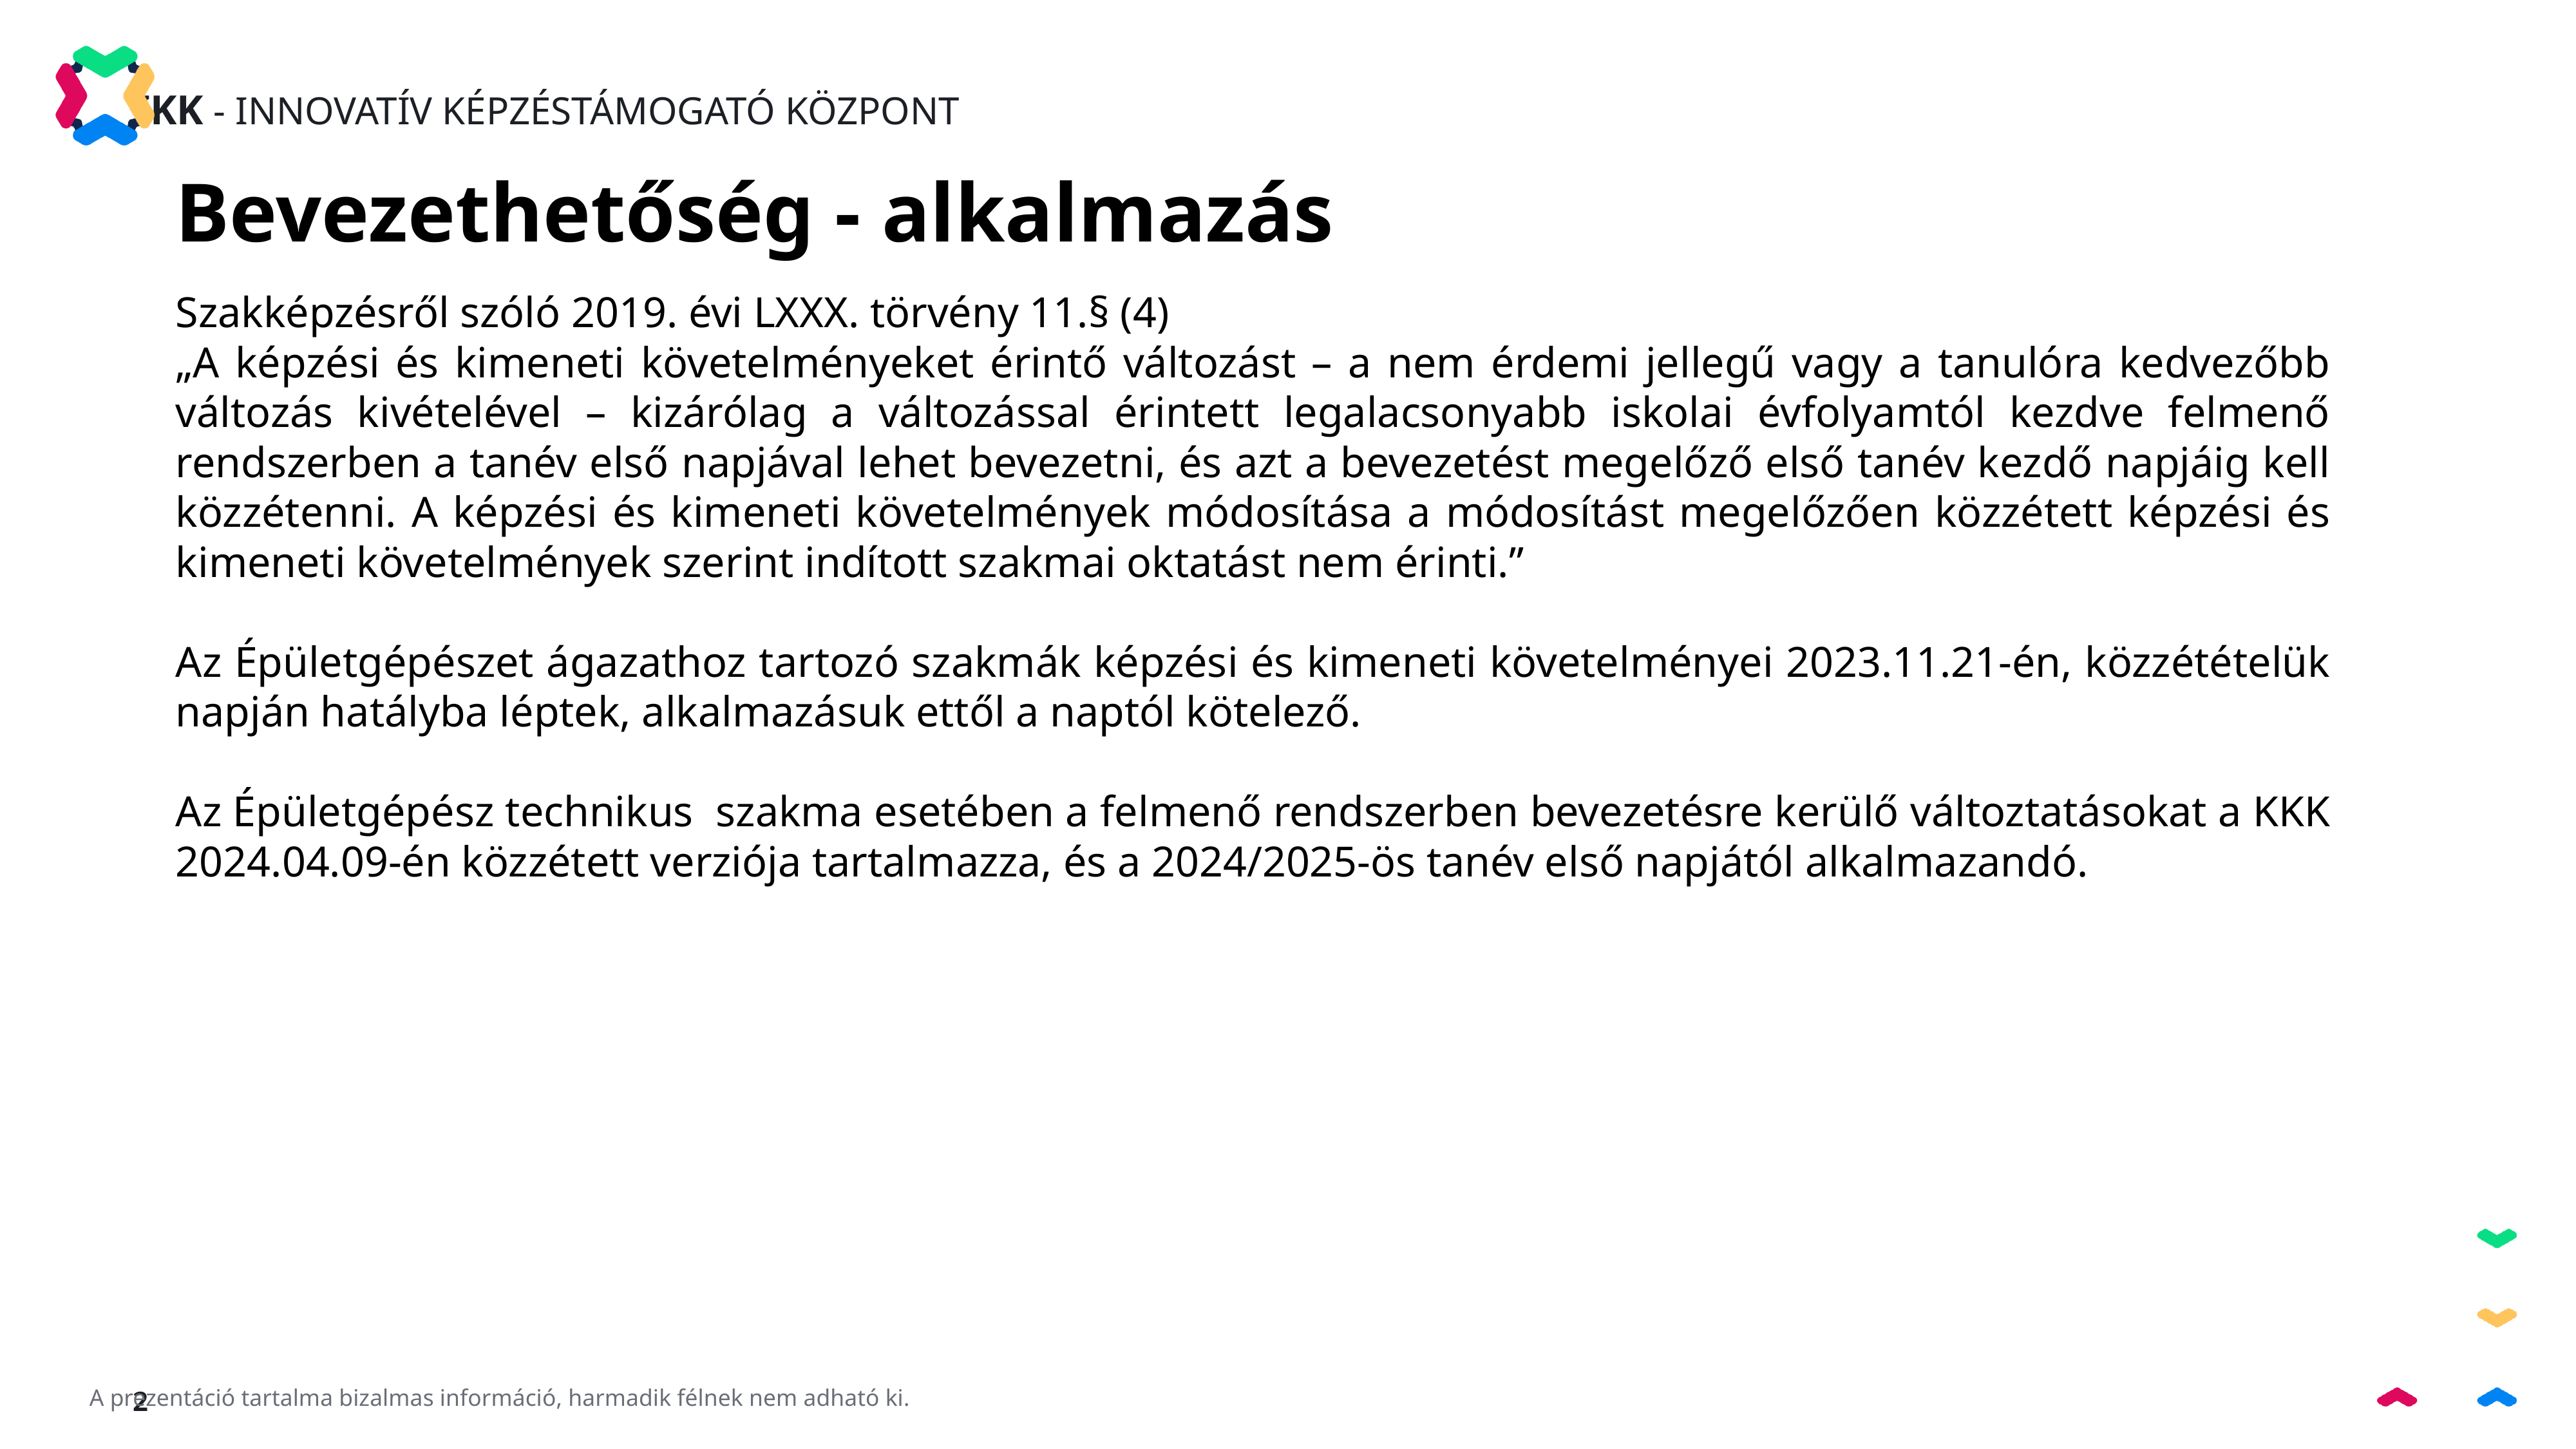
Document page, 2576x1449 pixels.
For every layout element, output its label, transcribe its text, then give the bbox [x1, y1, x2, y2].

picture [55, 46, 155, 146]
list Szakképzésről szóló 2019. évi LXXX. törvény 11.§ (4) „A képzési és kimeneti követelményeket érintő változást – a nem érdemi jellegű vagy a tanulóra kedvezőbb változás kivételével – kizárólag a változással érintett legalacsonyabb iskolai évfolyamtól kezdve felmenő rendszerben a tanév első napjával lehet bevezetni, és azt a bevezetést megelőző első tanév kezdő napjáig kell közzétenni. A képzési és kimeneti követelmények módosítása a módosítást megelőzően közzétett képzési és kimeneti követelmények szerint indított szakmai oktatást nem érinti.” Az Épületgépészet ágazathoz tartozó szakmák képzési és kimeneti követelményei 2023.11.21-én, közzétételük napján hatályba léptek, alkalmazásuk ettől a naptól kötelező. Az Épületgépész technikus szakma esetében a felmenő rendszerben bevezetésre kerülő változtatásokat a KKK 2024.04.09-én közzétett verziója tartalmazza, és a 2024/2025-ös tanév első napjától alkalmazandó. [175, 286, 2332, 1288]
picture [2377, 1229, 2517, 1406]
list Bevezethetőség - alkalmazás [175, 161, 2275, 286]
